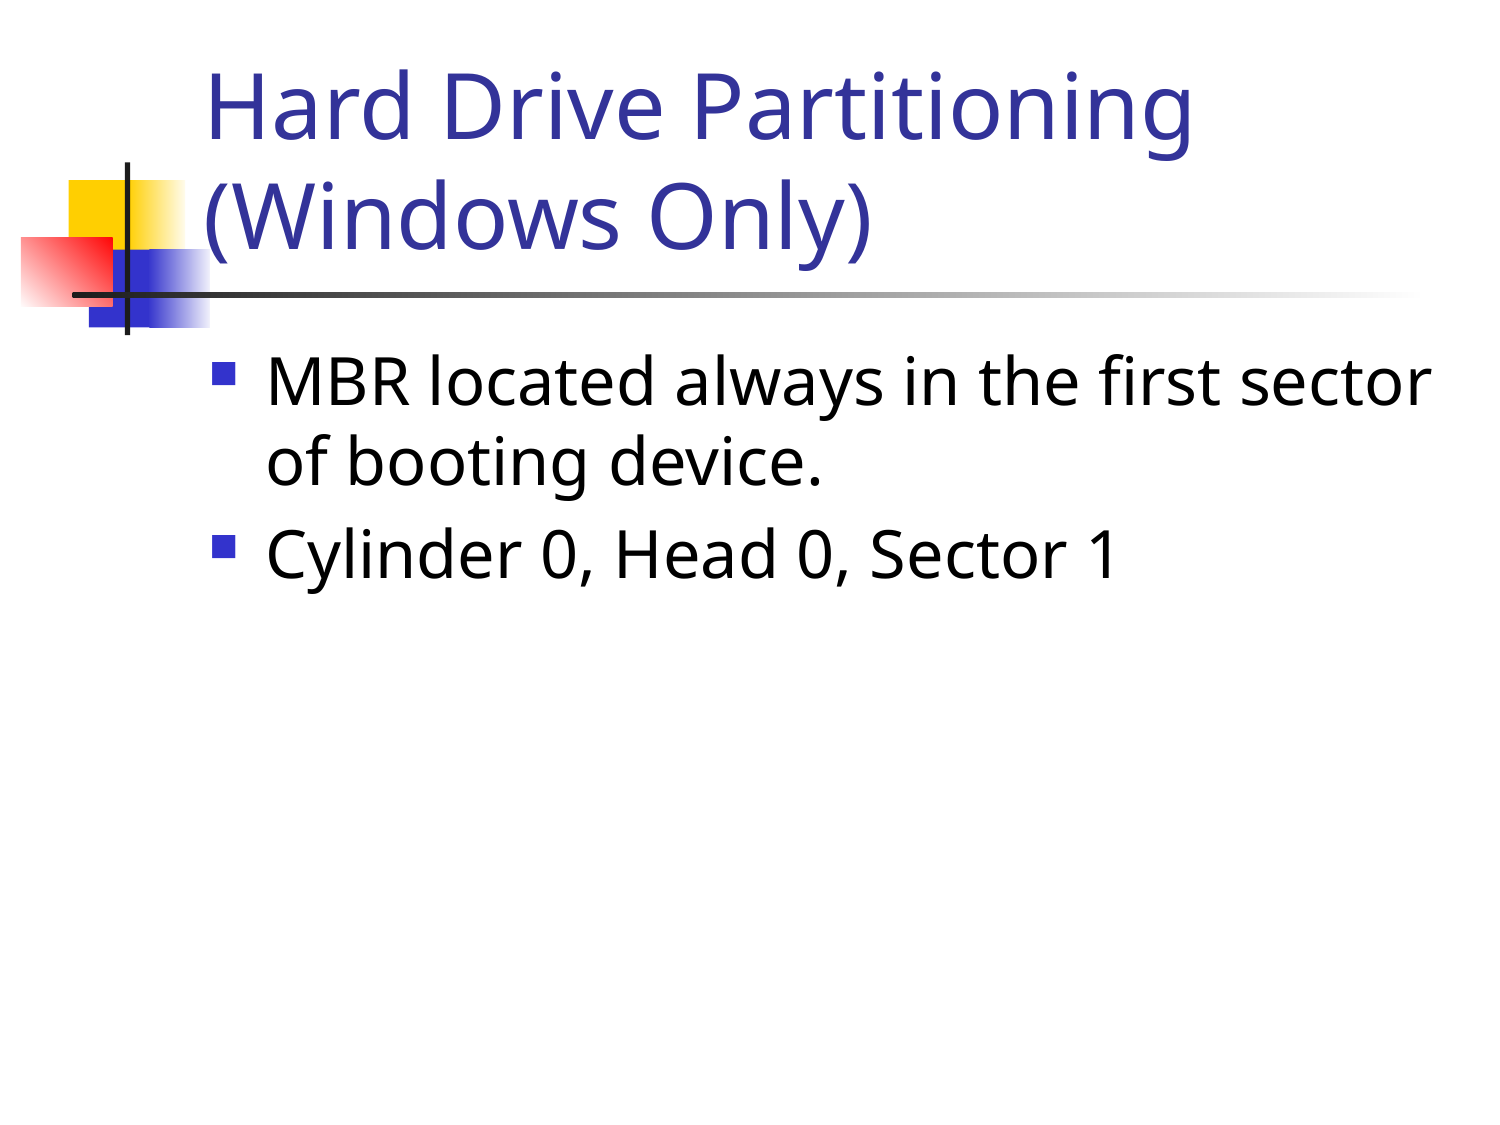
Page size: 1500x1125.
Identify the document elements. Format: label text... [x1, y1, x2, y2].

title Hard Drive Partitioning (Windows Only) [188, 34, 1468, 276]
list MBR located always in the first sector of booting device. Cylinder 0, Head 0, Sector 1 [193, 330, 1470, 1007]
